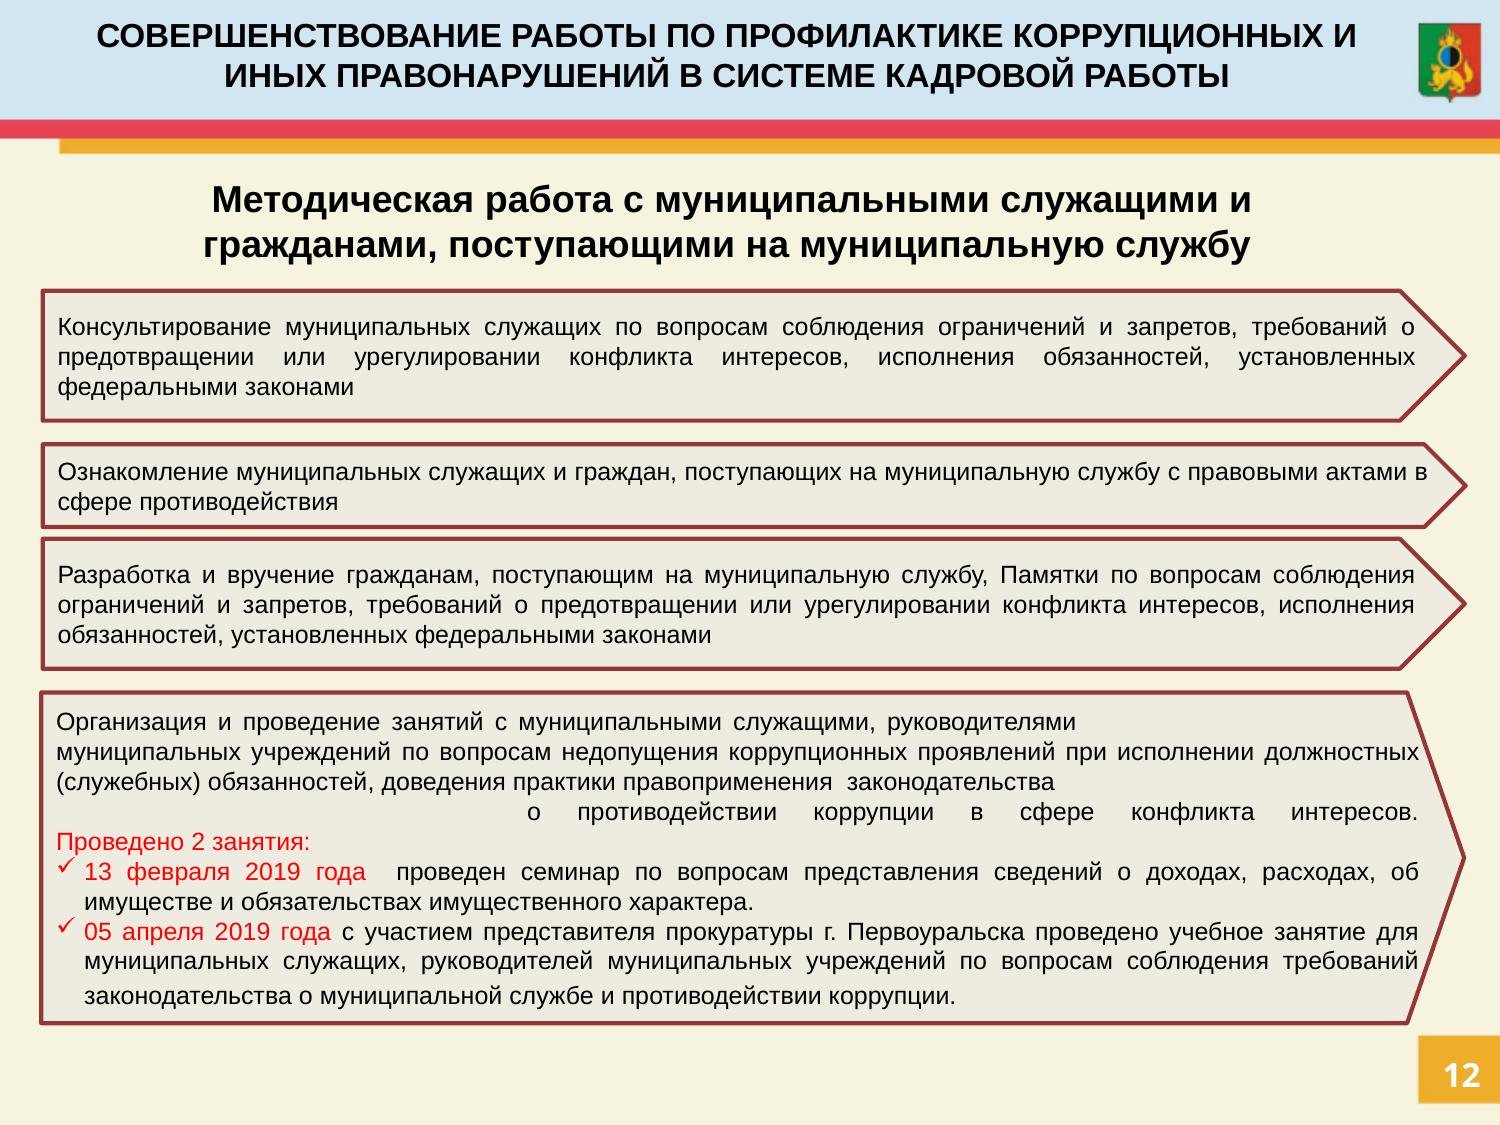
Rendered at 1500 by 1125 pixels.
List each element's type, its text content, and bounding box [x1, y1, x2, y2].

text_box Консультирование муниципальных служащих по вопросам соблюдения ограничений и запретов, требований о предотвращении или урегулировании конфликта интересов, исполнения обязанностей, установленных федеральными законами [40, 288, 1467, 423]
text_box Методическая работа с муниципальными служащими и гражданами, поступающими на муниципальную службу [133, 170, 1331, 270]
text_box СОВЕРШЕНСТВОВАНИЕ РАБОТЫ ПО ПРОФИЛАКТИКЕ КОРРУПЦИОННЫХ И ИНЫХ ПРАВОНАРУШЕНИЙ В СИСТЕМЕ КАДРОВОЙ РАБОТЫ [31, 7, 1424, 102]
text_box Разработка и вручение гражданам, поступающим на муниципальную службу, Памятки по вопросам соблюдения ограничений и запретов, требований о предотвращении или урегулировании конфликта интересов, исполнения обязанностей, установленных федеральными законами [40, 536, 1467, 671]
text_box Организация и проведение занятий с муниципальными служащими, руководителями муниципальных учреждений по вопросам недопущения коррупционных проявлений при исполнении должностных (служебных) обязанностей, доведения практики правоприменения законодательства о противодействии коррупции в сфере конфликта интересов. Проведено 2 занятия: 13 февраля 2019 года проведен семинар по вопросам представления сведений о доходах, расходах, об имуществе и обязательствах имущественного характера. 05 апреля 2019 года с участием представителя прокуратуры г. Первоуральска проведено учебное занятие для муниципальных служащих, руководителей муниципальных учреждений по вопросам соблюдения требований законодательства о муниципальной службе и противодействии коррупции. [39, 690, 1467, 1026]
text_box 12 [1423, 1046, 1500, 1102]
picture [0, 0, 1500, 1125]
text_box Ознакомление муниципальных служащих и граждан, поступающих на муниципальную службу с правовыми актами в сфере противодействия [40, 442, 1468, 530]
